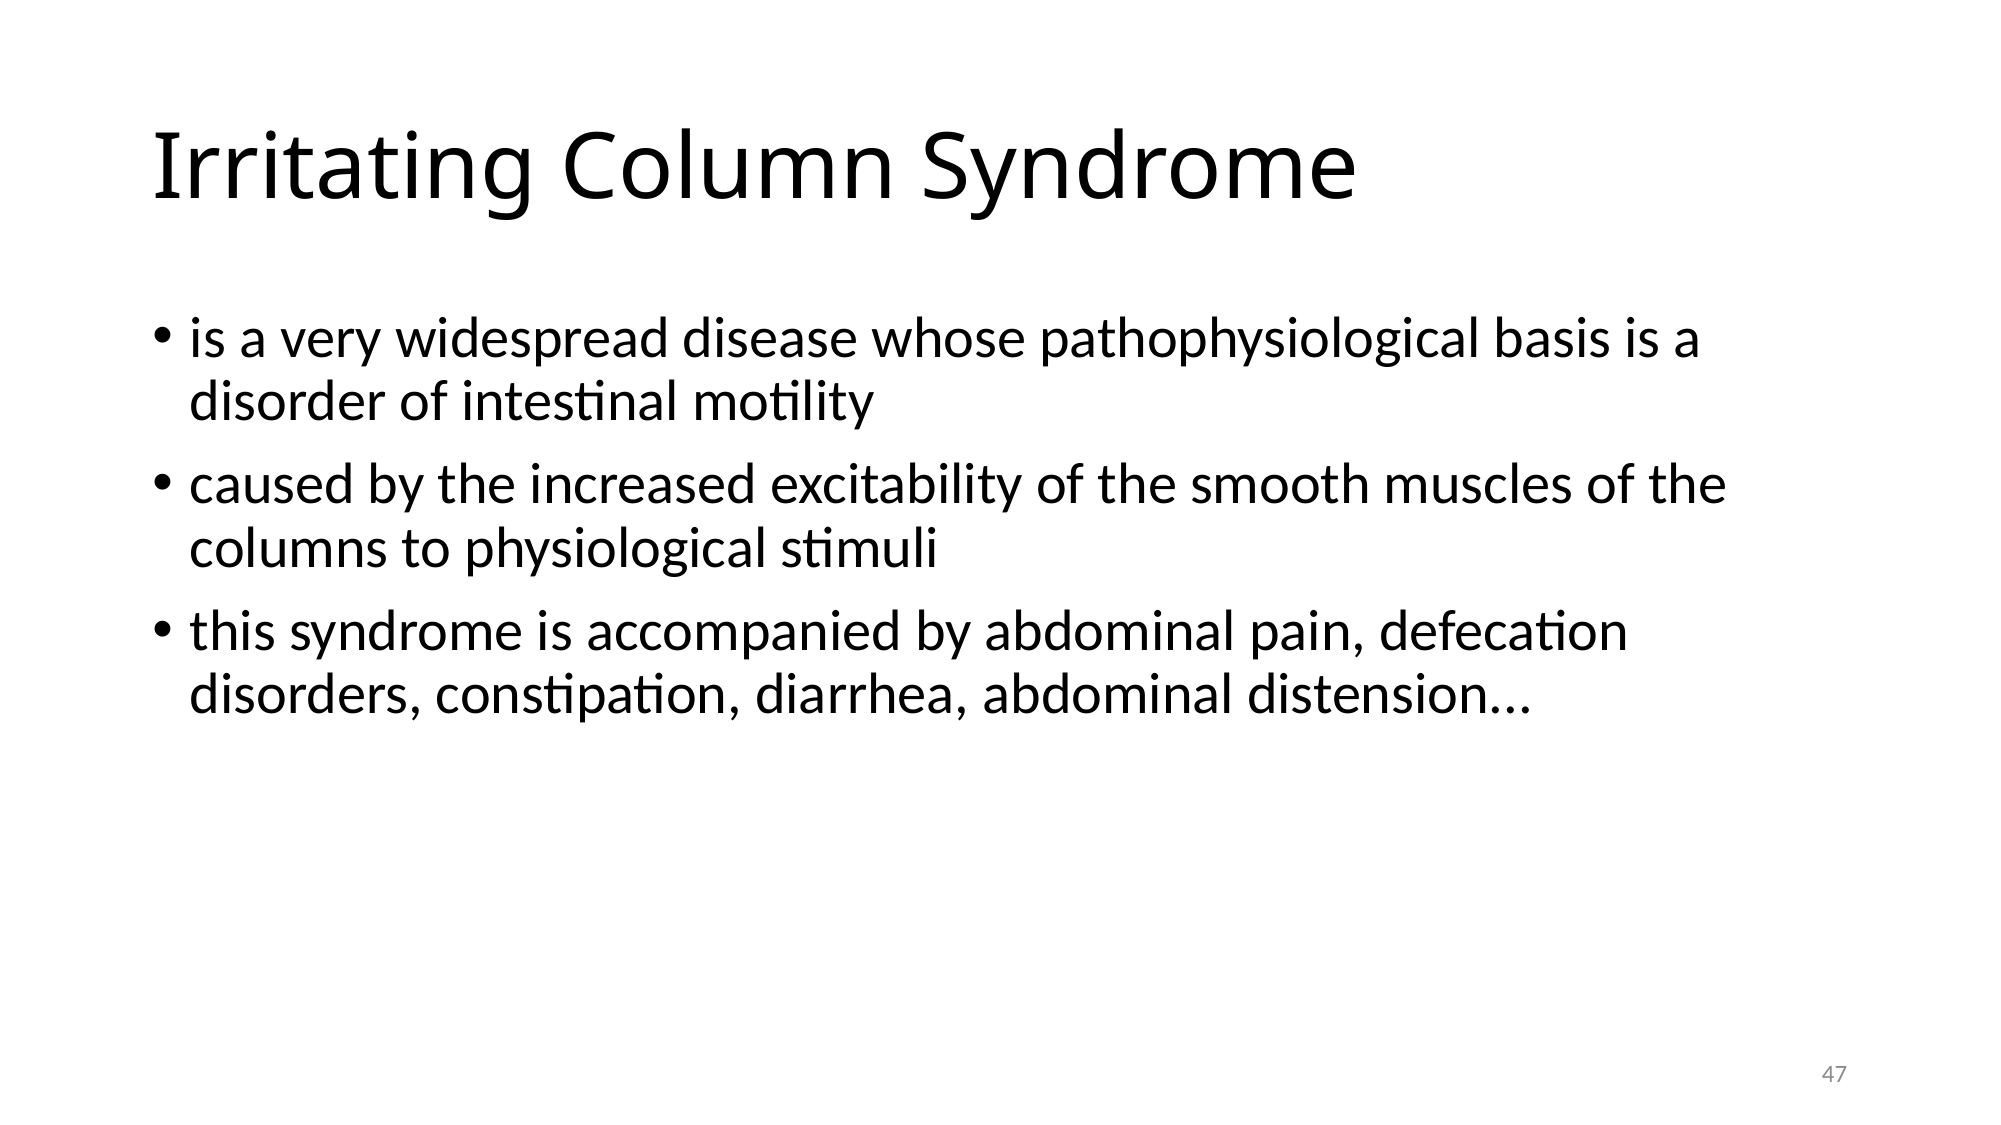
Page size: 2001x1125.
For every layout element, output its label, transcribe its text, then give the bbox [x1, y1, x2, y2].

slide_number 47 [1412, 1042, 1863, 1103]
title Irritating Column Syndrome [137, 59, 1863, 278]
list is a very widespread disease whose pathophysiological basis is a disorder of intestinal motility caused by the increased excitability of the smooth muscles of the columns to physiological stimuli this syndrome is accompanied by abdominal pain, defecation disorders, constipation, diarrhea, abdominal distension... [137, 299, 1863, 1014]
